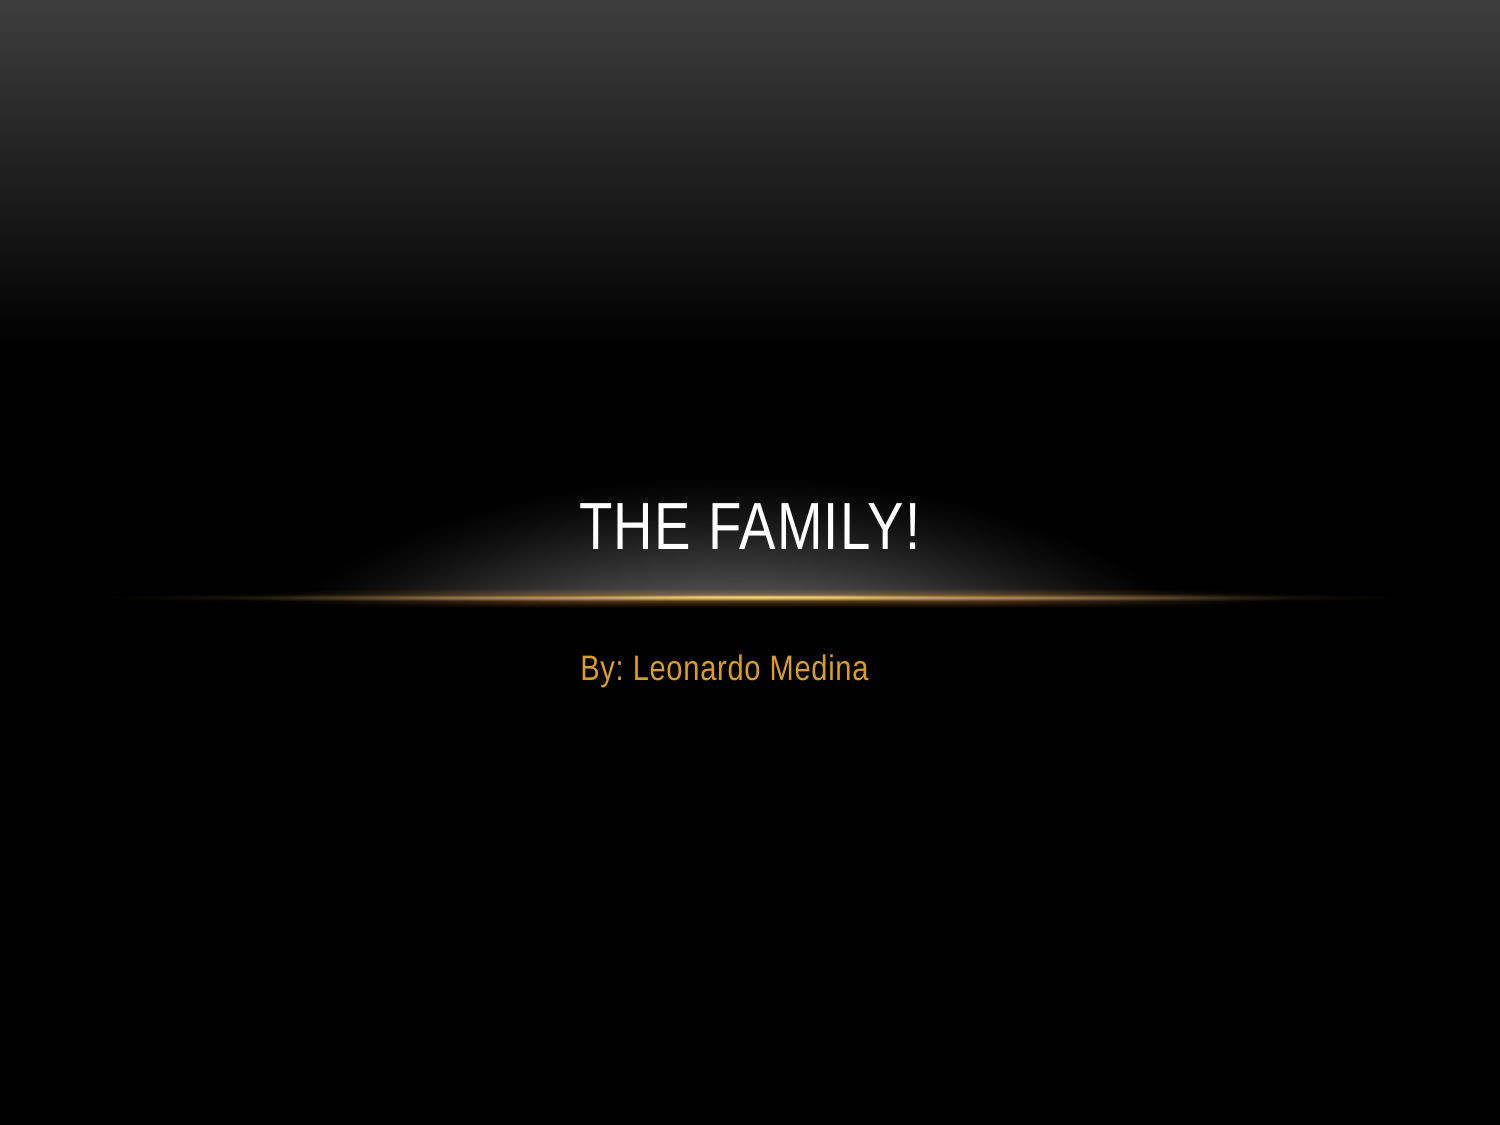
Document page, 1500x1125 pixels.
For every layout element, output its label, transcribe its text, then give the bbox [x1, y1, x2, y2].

picture [0, 0, 1500, 750]
title The FAMILY! [112, 329, 1388, 571]
subtitle By: Leonardo Medina [200, 637, 1250, 925]
